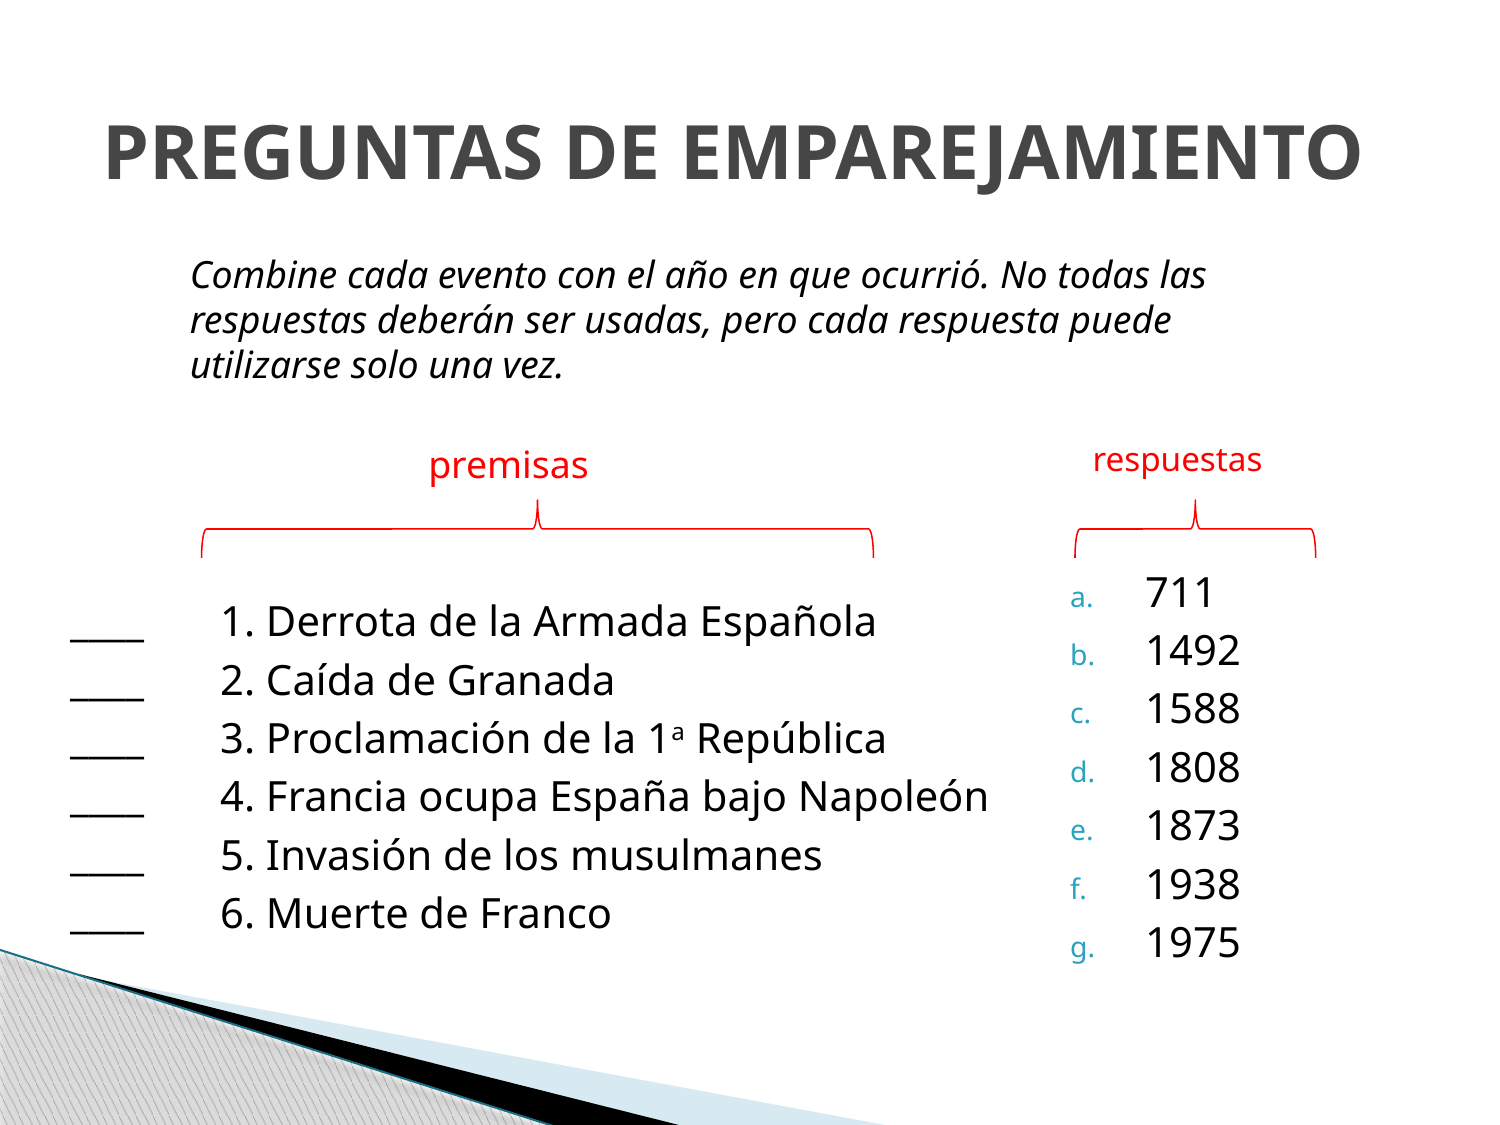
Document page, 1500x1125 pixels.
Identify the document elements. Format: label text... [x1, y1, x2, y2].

title PREGUNTAS DE EMPAREJAMIENTO [87, 55, 1438, 244]
text_box [200, 499, 875, 558]
list 711 1492 1588 1808 1873 1938 1975 [1037, 557, 1488, 1125]
list ____ 1. Derrota de la Armada Española ____ 2. Caída de Granada ____ 3. Proclamación de la 1a República ____ 4. Francia ocupa España bajo Napoleón ____ 5. Invasión de los musulmanes ____ 6. Muerte de Franco [37, 587, 1025, 1125]
text_box [1074, 499, 1317, 558]
text_box Combine cada evento con el año en que ocurrió. No todas las respuestas deberán ser usadas, pero cada respuesta puede utilizarse solo una vez. [174, 243, 1263, 393]
text_box premisas [413, 433, 839, 494]
text_box respuestas [1077, 430, 1278, 486]
